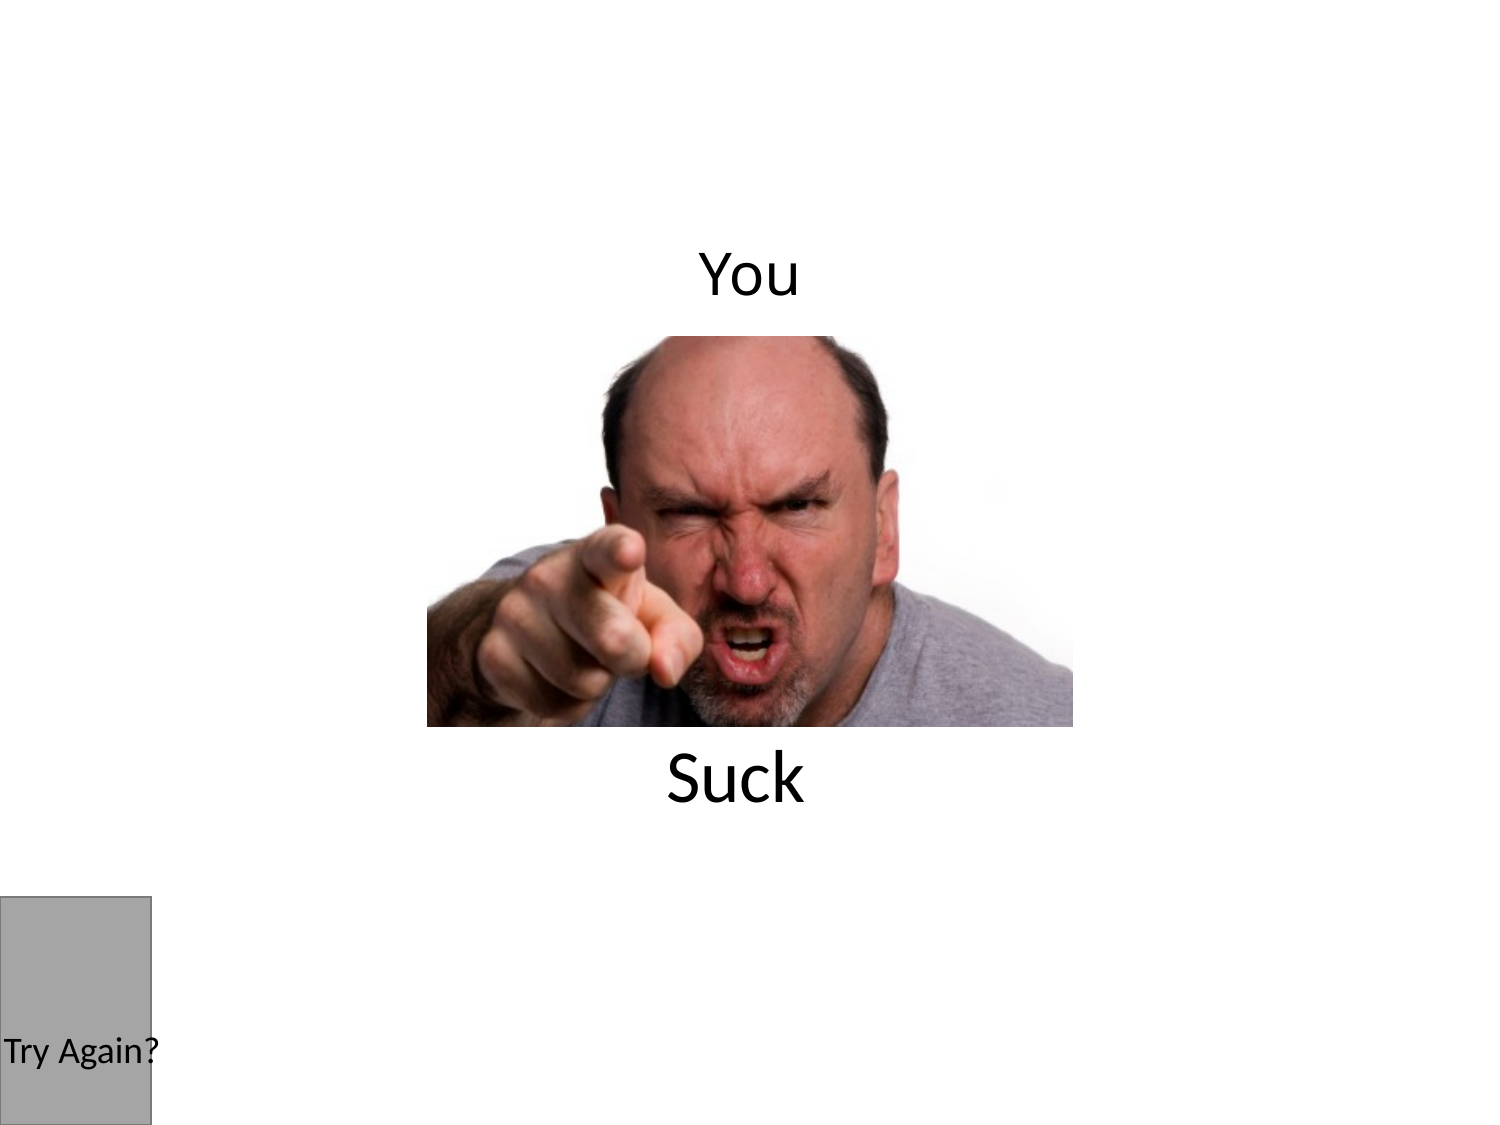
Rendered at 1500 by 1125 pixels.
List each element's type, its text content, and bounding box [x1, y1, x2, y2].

text_box Try Again? [0, 1018, 187, 1124]
subtitle Suck [509, 730, 962, 863]
text_box [0, 896, 152, 1018]
picture [427, 336, 1073, 727]
title You [648, 236, 852, 316]
